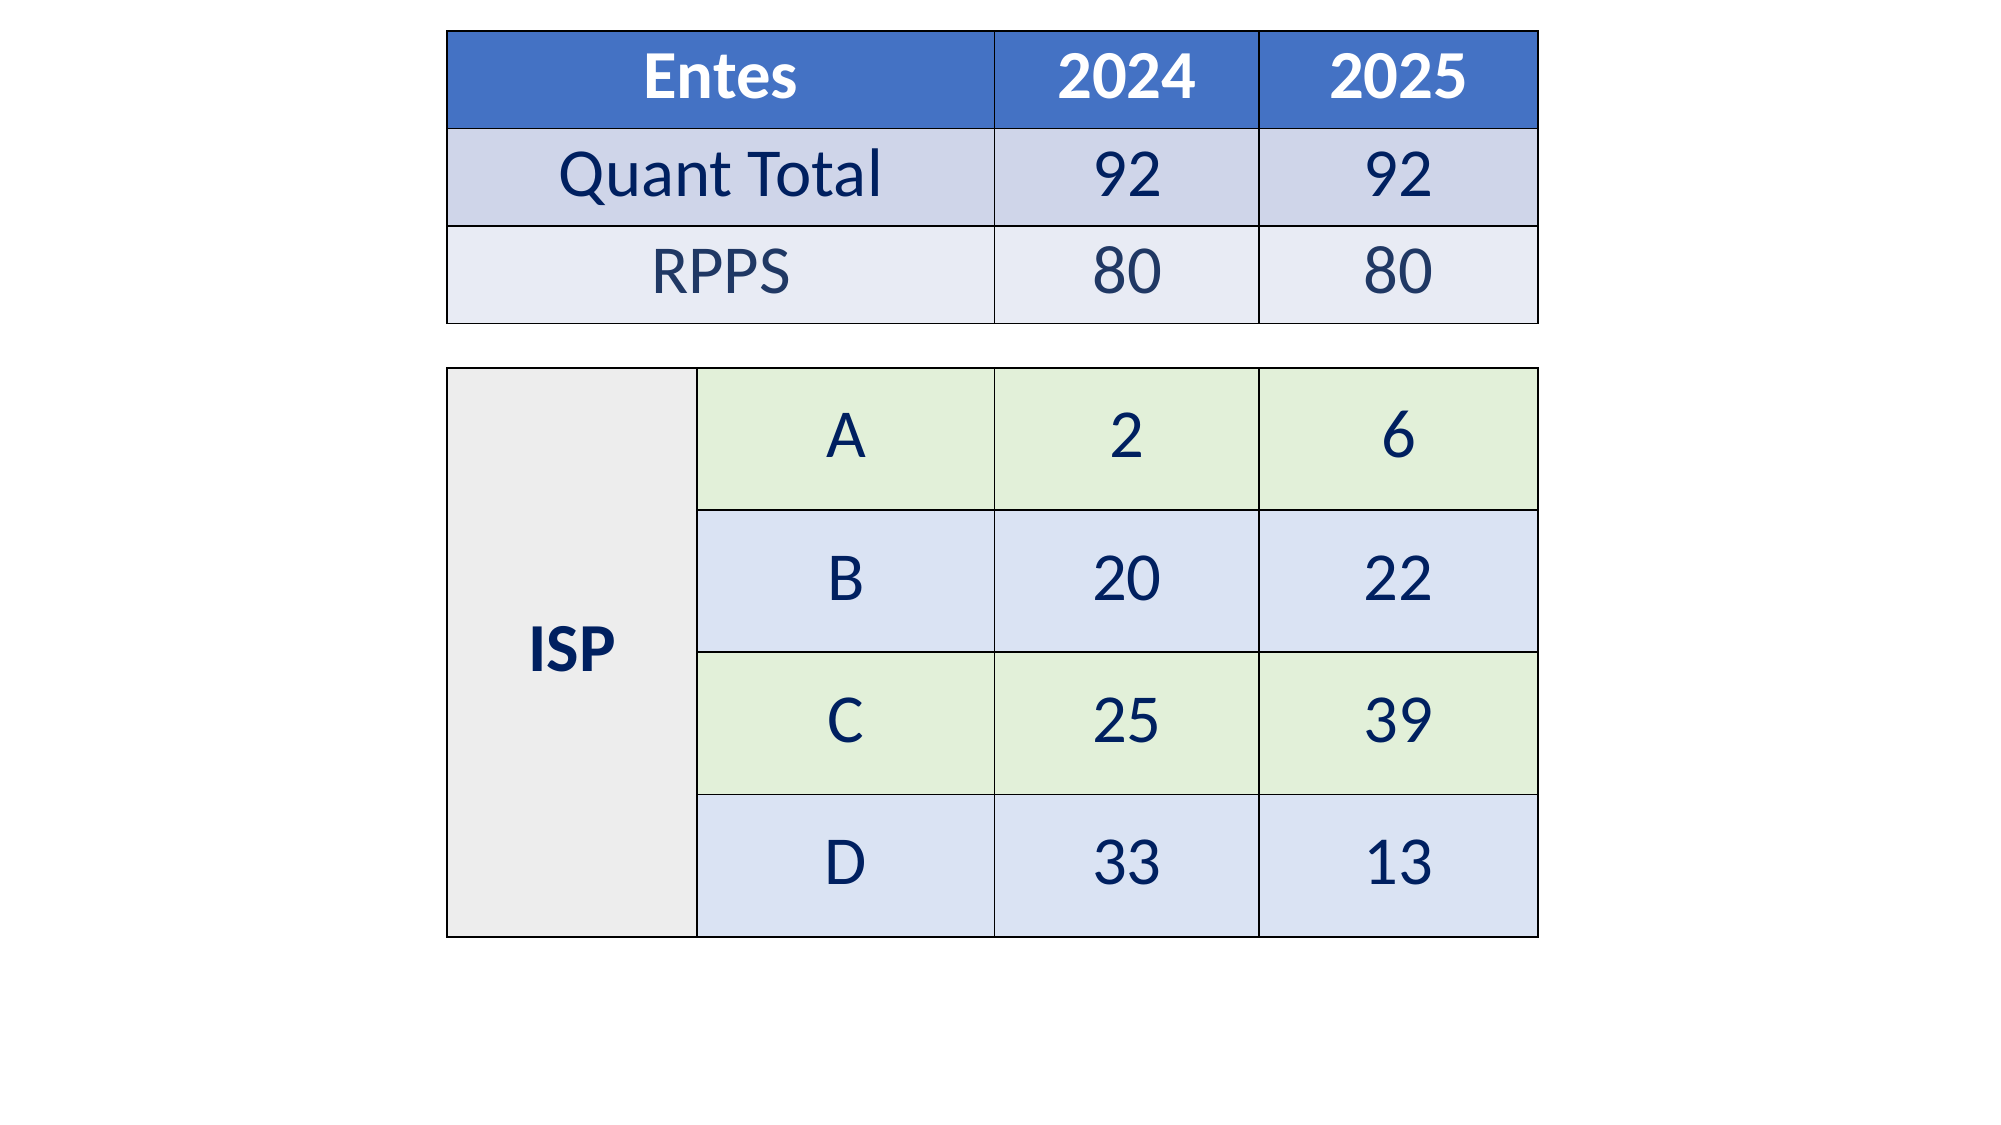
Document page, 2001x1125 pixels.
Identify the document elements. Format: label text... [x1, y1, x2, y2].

table_cell 13 [1260, 795, 1537, 936]
table_header ISP [448, 369, 696, 936]
table_header Entes [448, 32, 994, 128]
table_cell C [698, 653, 994, 794]
table_header 6 [1260, 369, 1537, 509]
table_cell 25 [995, 653, 1258, 794]
table_header 2025 [1260, 32, 1537, 128]
table_cell B [698, 511, 994, 651]
table_cell 80 [1260, 227, 1537, 323]
table_cell D [698, 795, 994, 936]
table_cell 39 [1260, 653, 1537, 794]
table_cell 22 [1260, 511, 1537, 651]
table_header A [698, 369, 994, 509]
table_header 2 [995, 369, 1258, 509]
table_cell 33 [995, 795, 1258, 936]
table_cell 80 [995, 227, 1258, 323]
table_cell 92 [1260, 129, 1537, 225]
table_cell RPPS [448, 227, 994, 323]
table_cell 20 [995, 511, 1258, 651]
table_cell 92 [995, 129, 1258, 225]
table_cell Quant Total [448, 129, 994, 225]
table_header 2024 [995, 32, 1258, 128]
